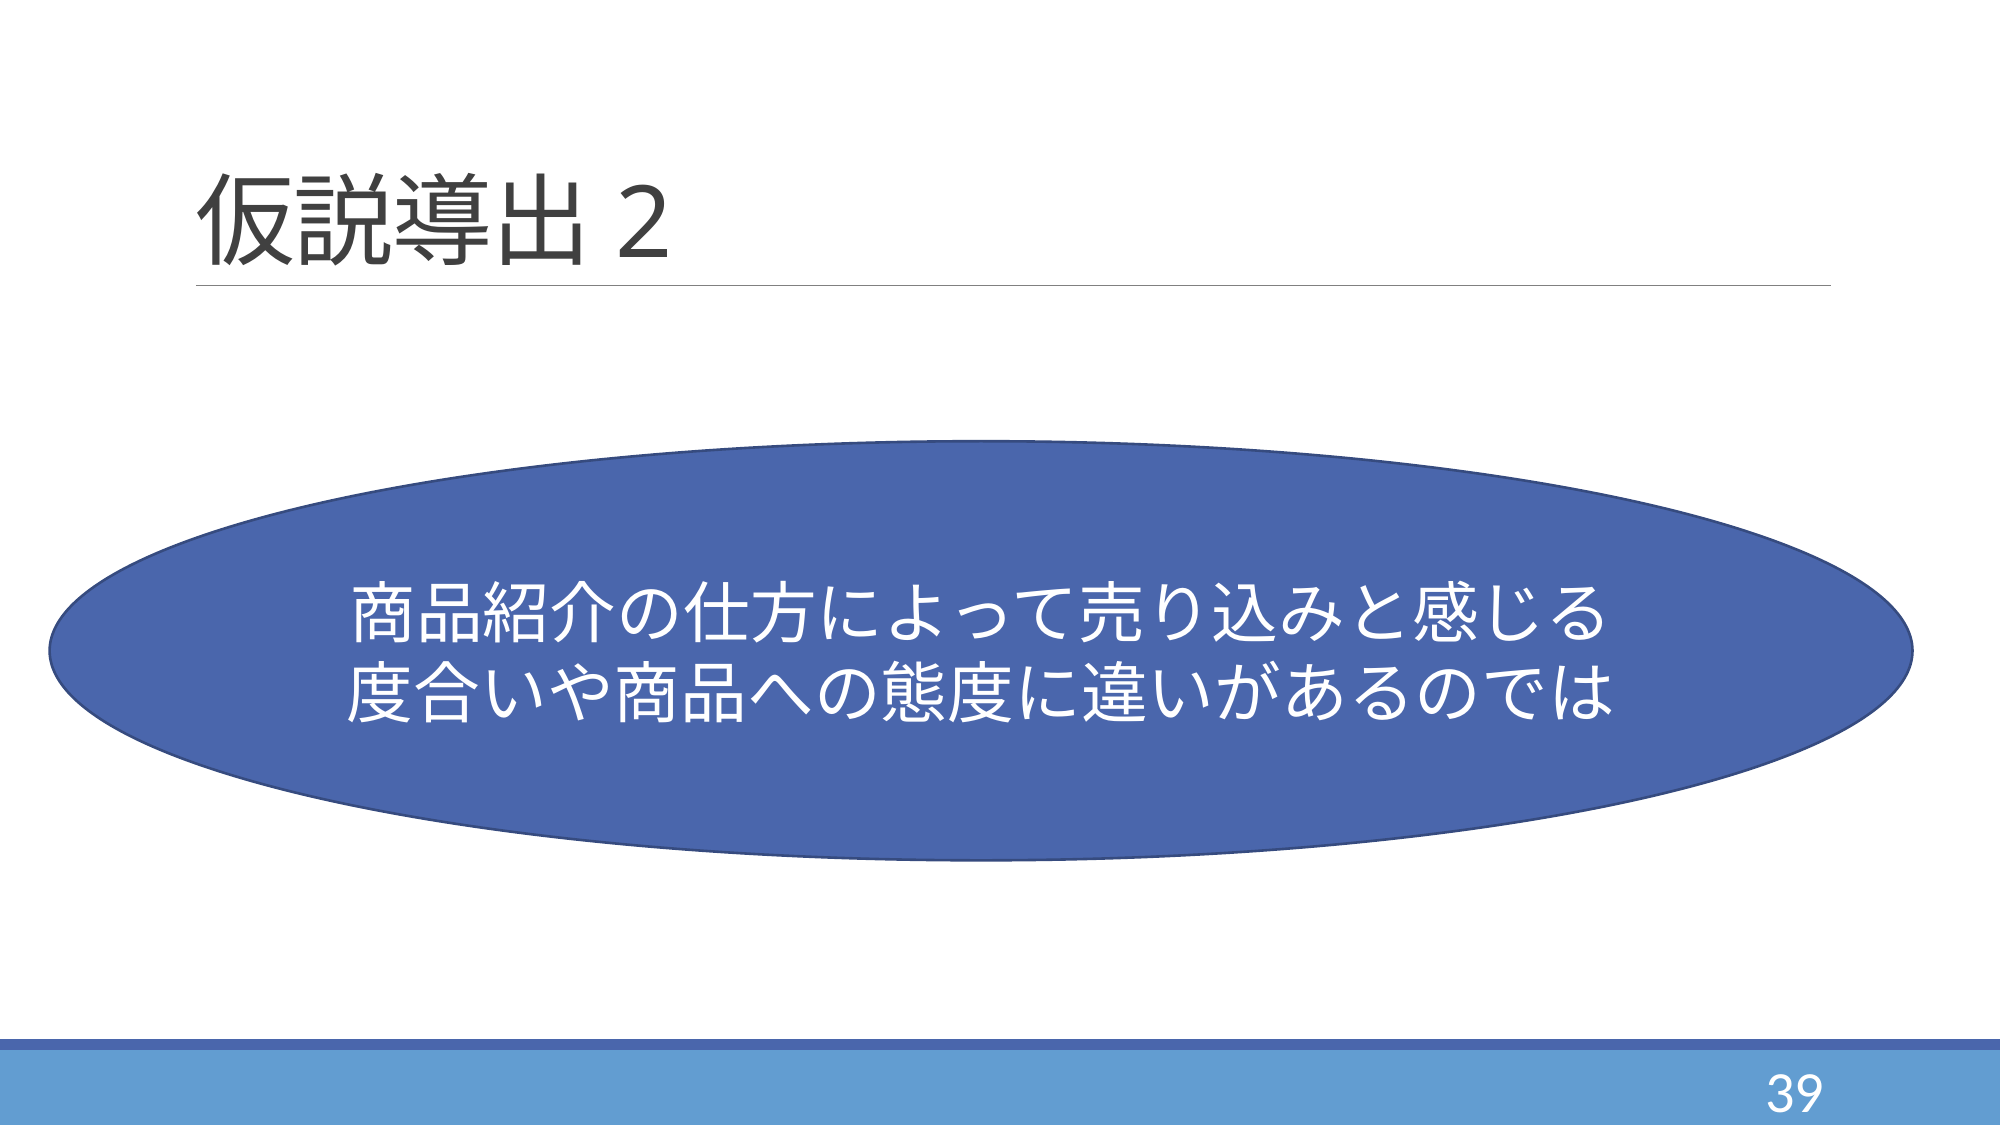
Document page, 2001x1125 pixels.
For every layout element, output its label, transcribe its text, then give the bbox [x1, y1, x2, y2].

slide_number 39 [1624, 1059, 1840, 1120]
title 仮説導出2 [180, 47, 1830, 285]
text_box 商品紹介の仕方によって売り込みと感じる 度合いや商品への態度に違いがあるのでは [48, 439, 1914, 862]
